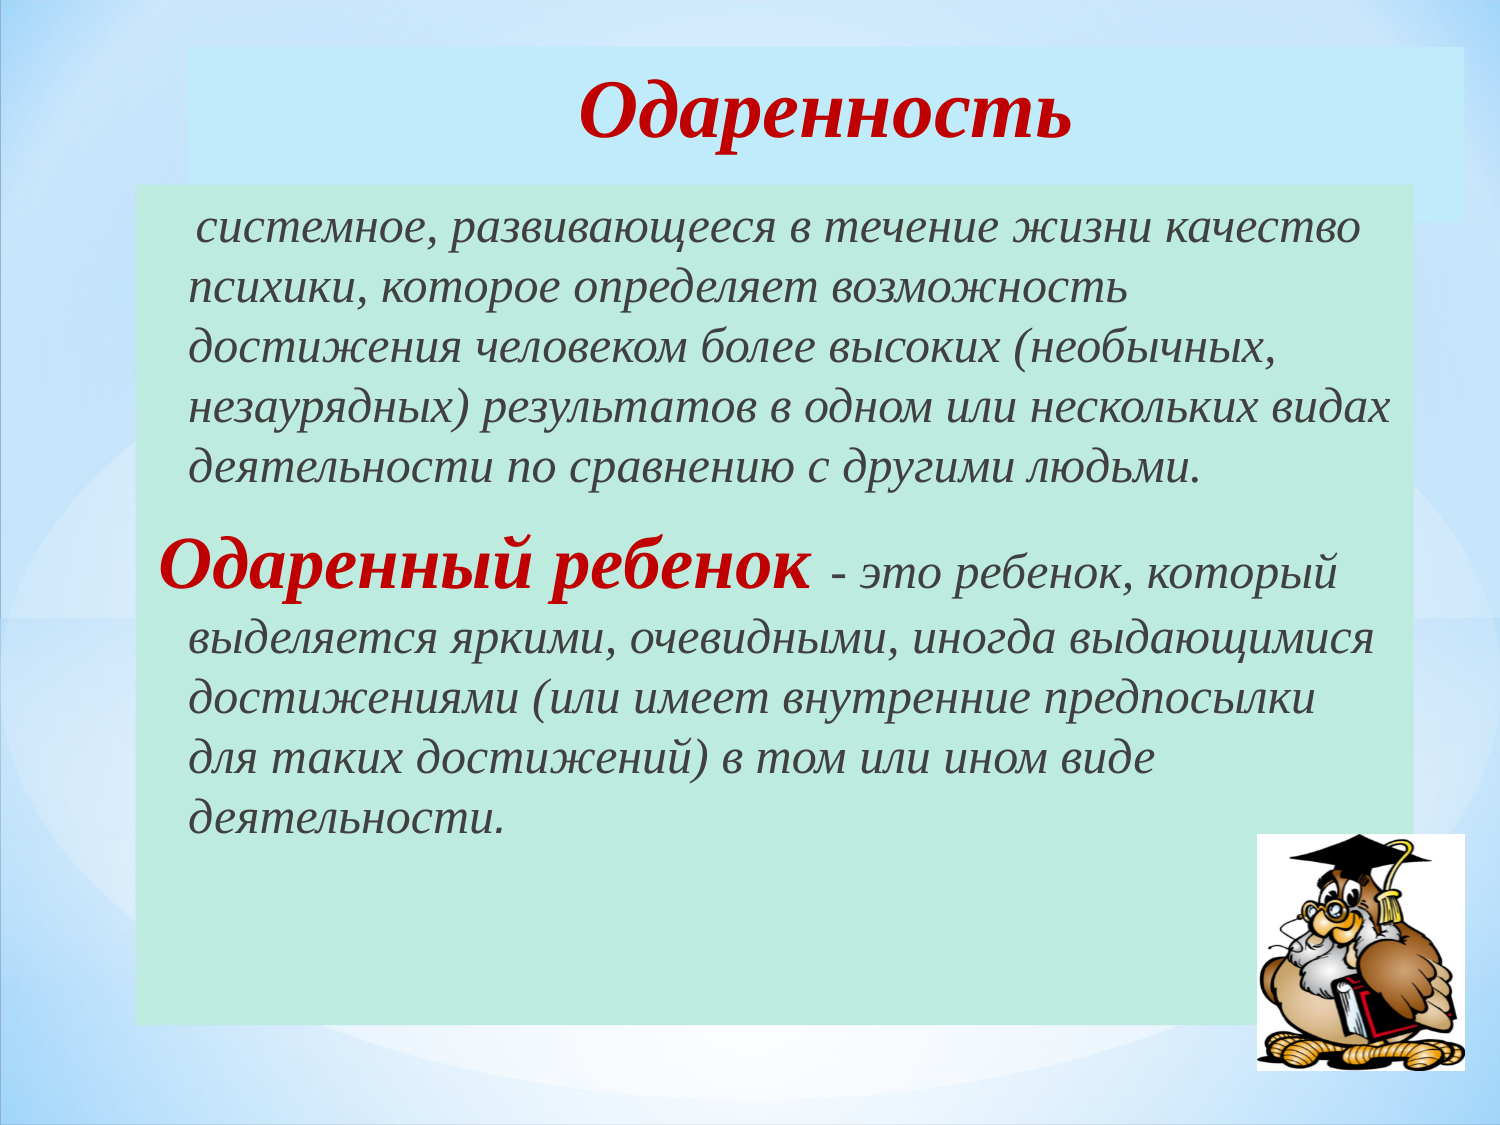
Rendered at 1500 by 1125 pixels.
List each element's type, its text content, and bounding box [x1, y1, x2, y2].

picture [1257, 833, 1466, 1071]
title Одаренность [187, 46, 1465, 223]
list системное, развивающееся в течение жизни качество психики, которое определяет возможность достижения человеком более высоких (необычных, незаурядных) результатов в одном или нескольких видах деятельности по сравнению с другими людьми. Одаренный ребенок - это ребенок, который выделяется яркими, очевидными, иногда выдающимися достижениями (или имеет внутренние предпосылки для таких достижений) в том или ином виде деятельности. [135, 184, 1414, 1026]
